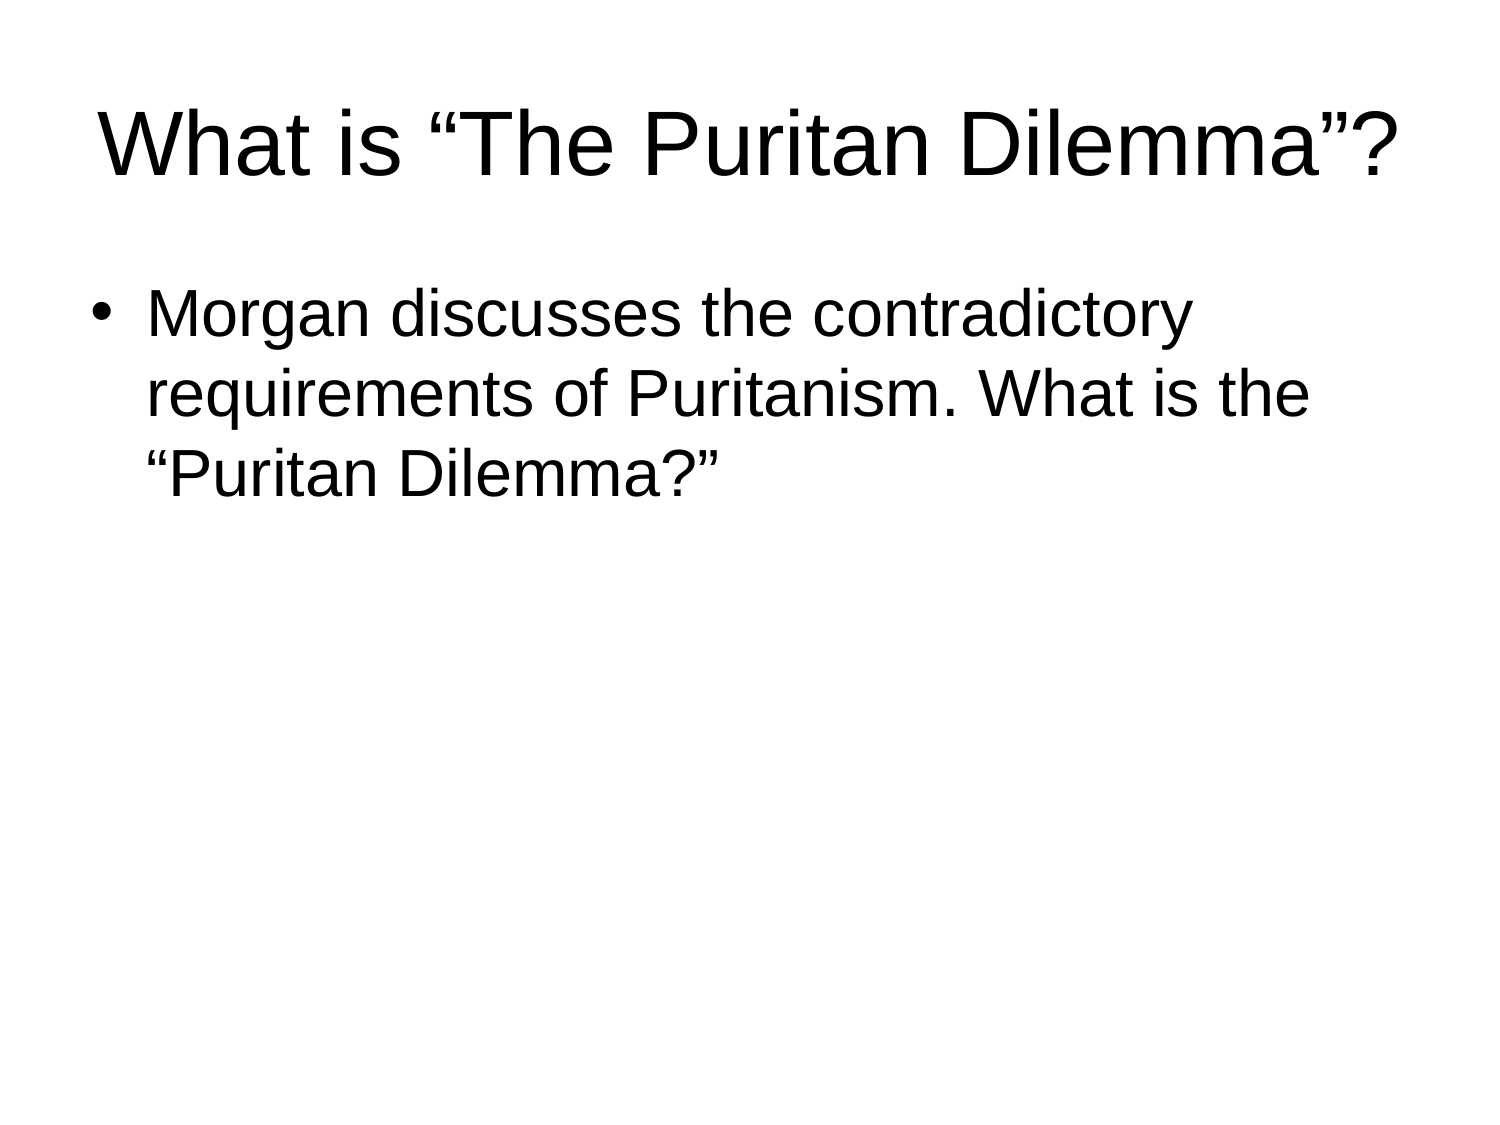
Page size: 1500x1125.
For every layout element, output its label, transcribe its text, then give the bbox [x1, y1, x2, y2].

list Morgan discusses the contradictory requirements of Puritanism. What is the “Puritan Dilemma?” [75, 262, 1425, 1005]
title What is “The Puritan Dilemma”? [75, 45, 1425, 233]
